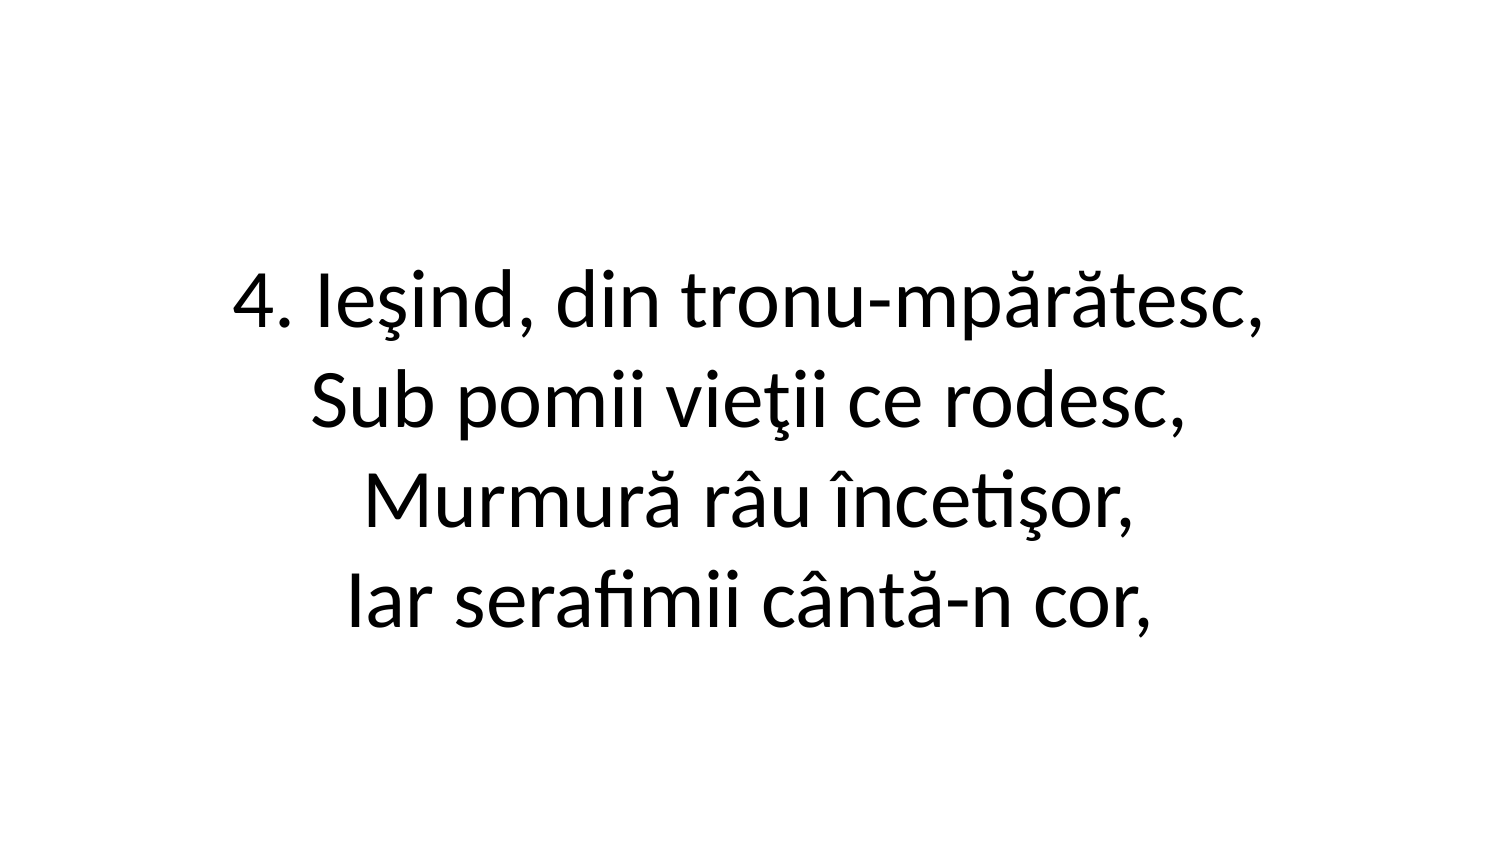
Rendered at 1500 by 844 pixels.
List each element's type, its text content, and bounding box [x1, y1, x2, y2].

text_box 4. Ieşind, din tronu-mpărătesc, Sub pomii vieţii ce rodesc, Murmură râu încetişor, Iar serafimii cântă-n cor, [217, 192, 1283, 652]
